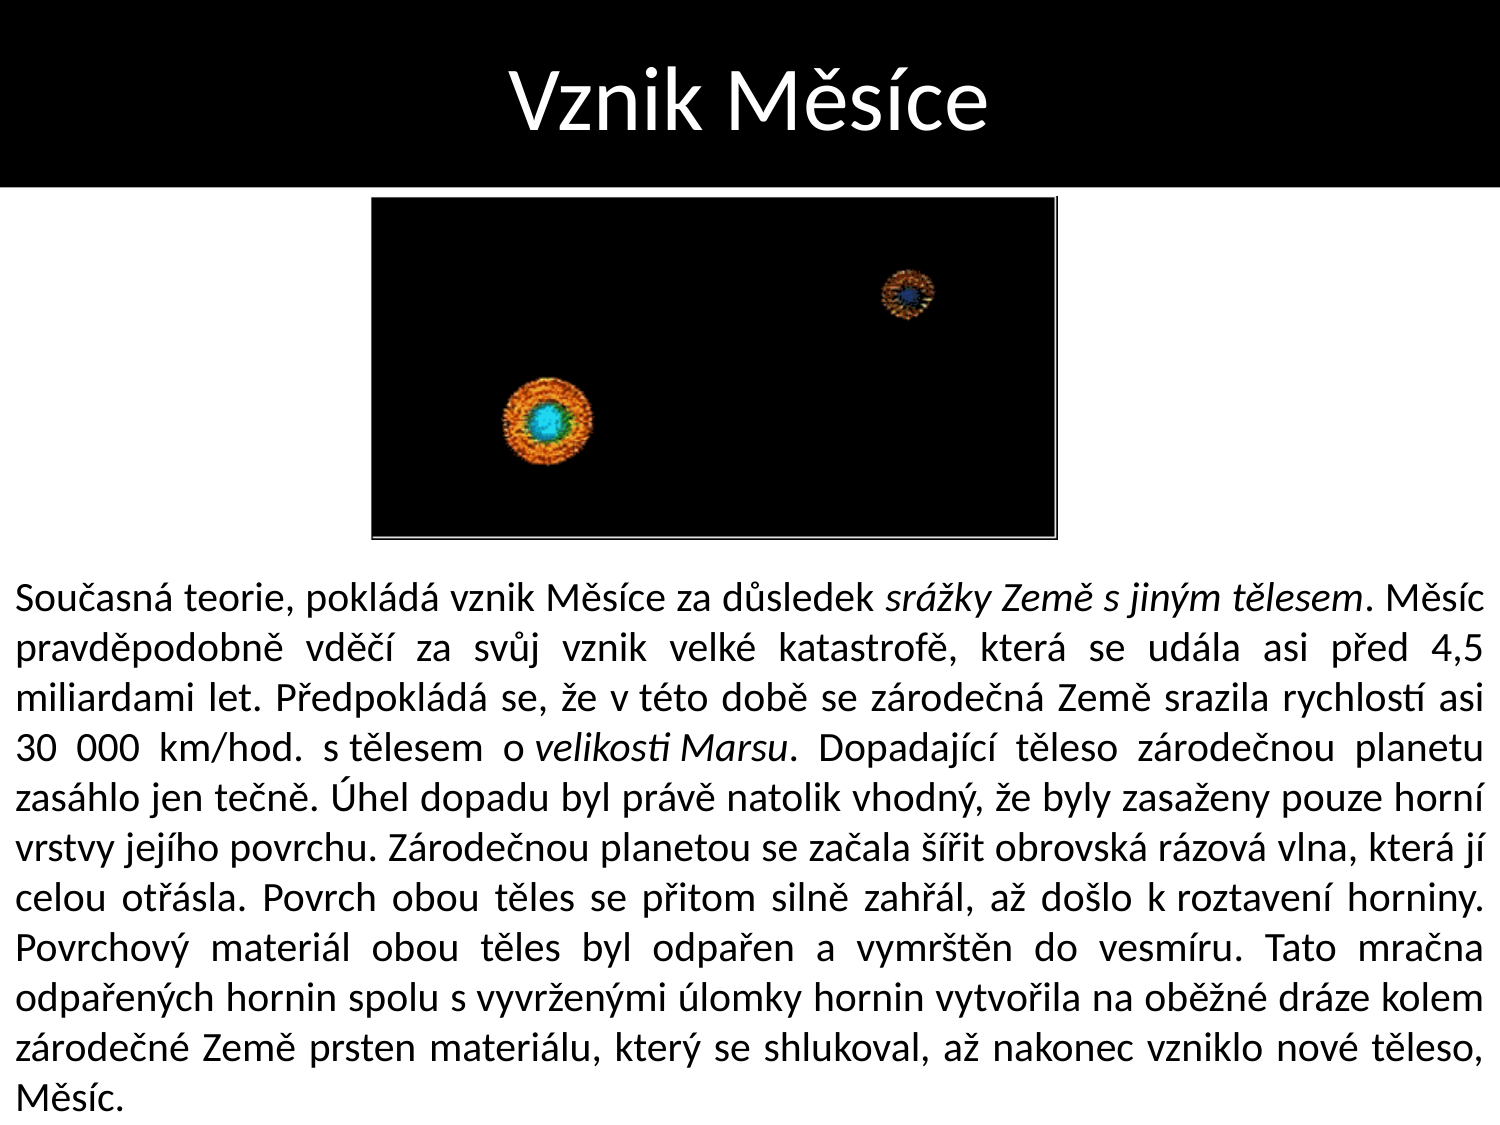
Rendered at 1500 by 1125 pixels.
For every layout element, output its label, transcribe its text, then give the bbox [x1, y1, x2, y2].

title Vznik Měsíce [0, 0, 1500, 188]
list Současná teorie, pokládá vznik Měsíce za důsledek srážky Země s jiným tělesem. Měsíc pravděpodobně vděčí za svůj vznik velké katastrofě, která se udála asi před 4,5 miliardami let. Předpokládá se, že v této době se zárodečná Země srazila rychlostí asi 30 000 km/hod. s tělesem o velikosti Marsu. Dopadající těleso zárodečnou planetu zasáhlo jen tečně. Úhel dopadu byl právě natolik vhodný, že byly zasaženy pouze horní vrstvy jejího povrchu. Zárodečnou planetou se začala šířit obrovská rázová vlna, která jí celou otřásla. Povrch obou těles se přitom silně zahřál, až došlo k roztavení horniny. Povrchový materiál obou těles byl odpařen a vymrštěn do vesmíru. Tato mračna odpařených hornin spolu s vyvrženými úlomky hornin vytvořila na oběžné dráze kolem zárodečné Země prsten materiálu, který se shlukoval, až nakonec vzniklo nové těleso, Měsíc. [0, 562, 1500, 1102]
picture [370, 196, 1059, 541]
